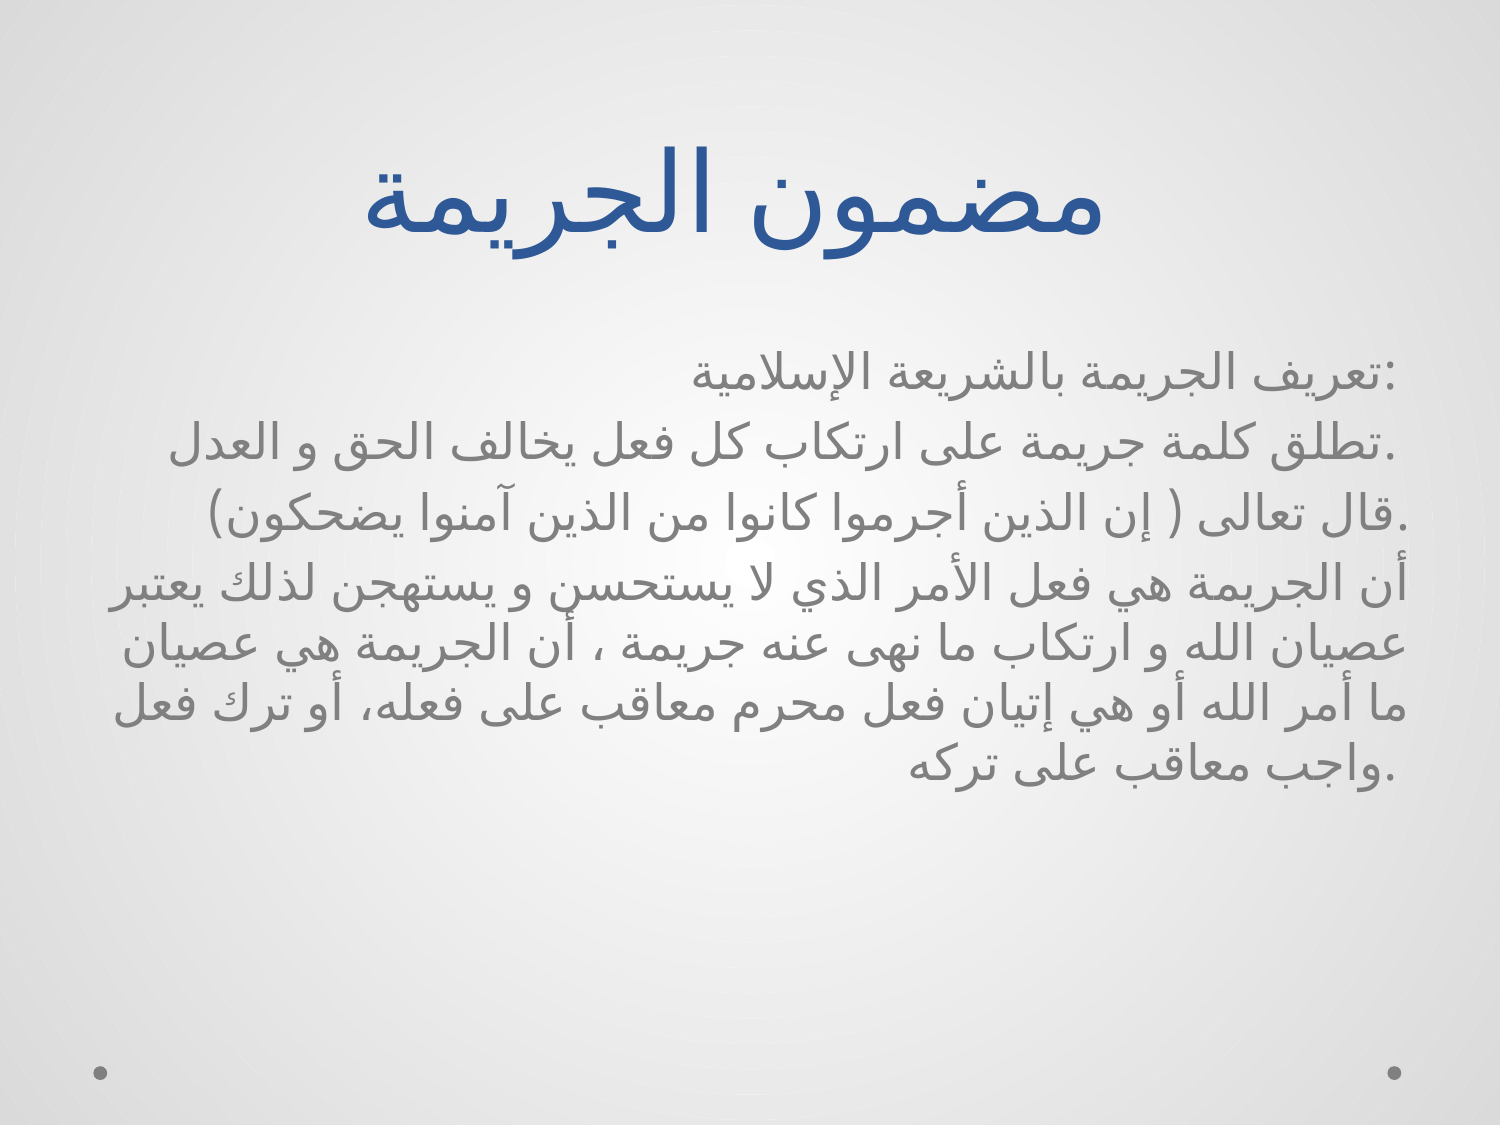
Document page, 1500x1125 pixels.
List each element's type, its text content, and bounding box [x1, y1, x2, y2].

title مضمون الجريمة [75, 0, 1425, 262]
list تعريف الجريمة بالشريعة الإسلامية: تطلق كلمة جريمة على ارتكاب كل فعل يخالف الحق و العدل. قال تعالى ( إن الذين أجرموا كانوا من الذين آمنوا يضحكون). أن الجريمة هي فعل الأمر الذي لا يستحسن و يستهجن لذلك يعتبر عصيان الله و ارتكاب ما نهى عنه جريمة ، أن الجريمة هي عصيان ما أمر الله أو هي إتيان فعل محرم معاقب على فعله، أو ترك فعل واجب معاقب على تركه. [75, 262, 1425, 1005]
